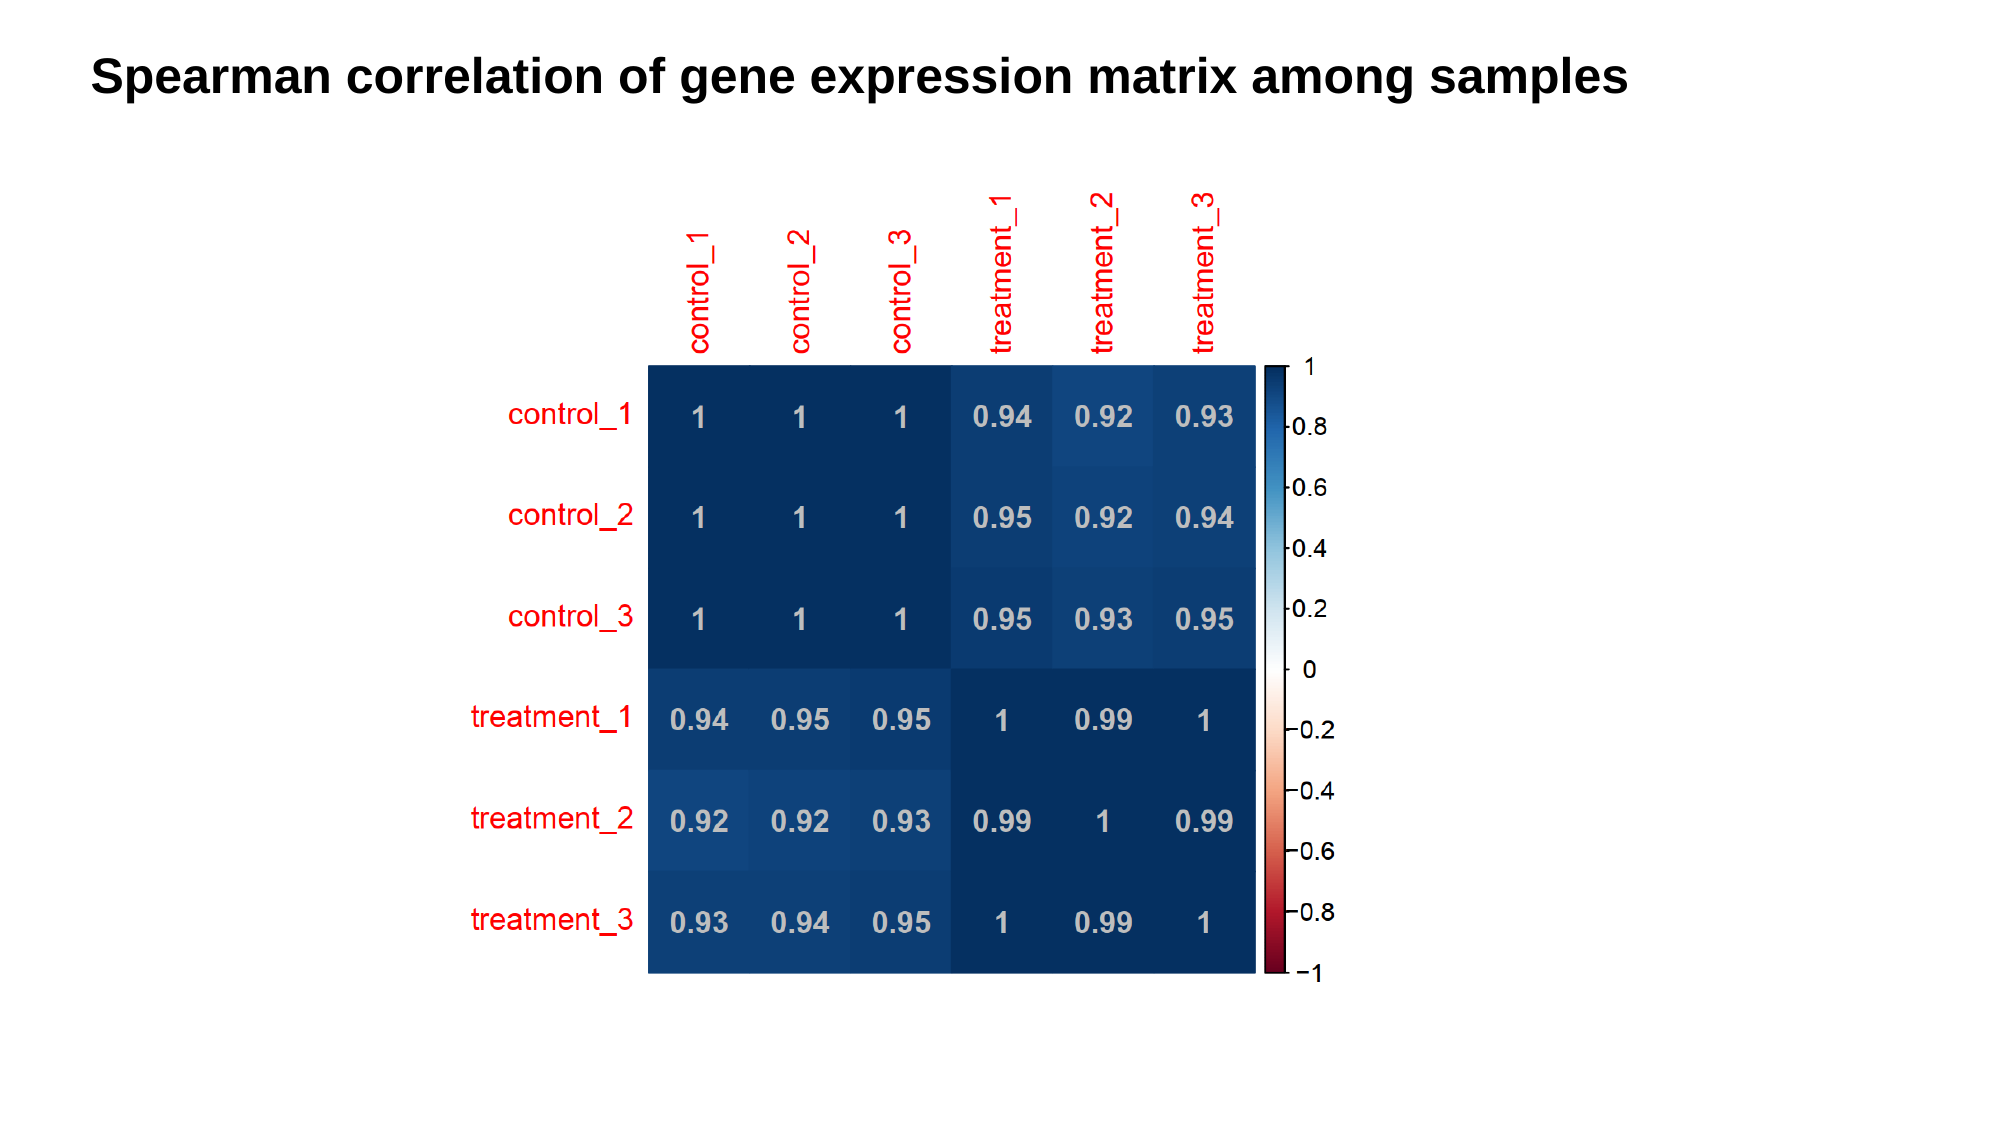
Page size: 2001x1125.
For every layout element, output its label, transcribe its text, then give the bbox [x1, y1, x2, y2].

picture [343, 189, 1344, 1002]
text_box Spearman correlation of gene expression matrix among samples [75, 36, 1645, 111]
